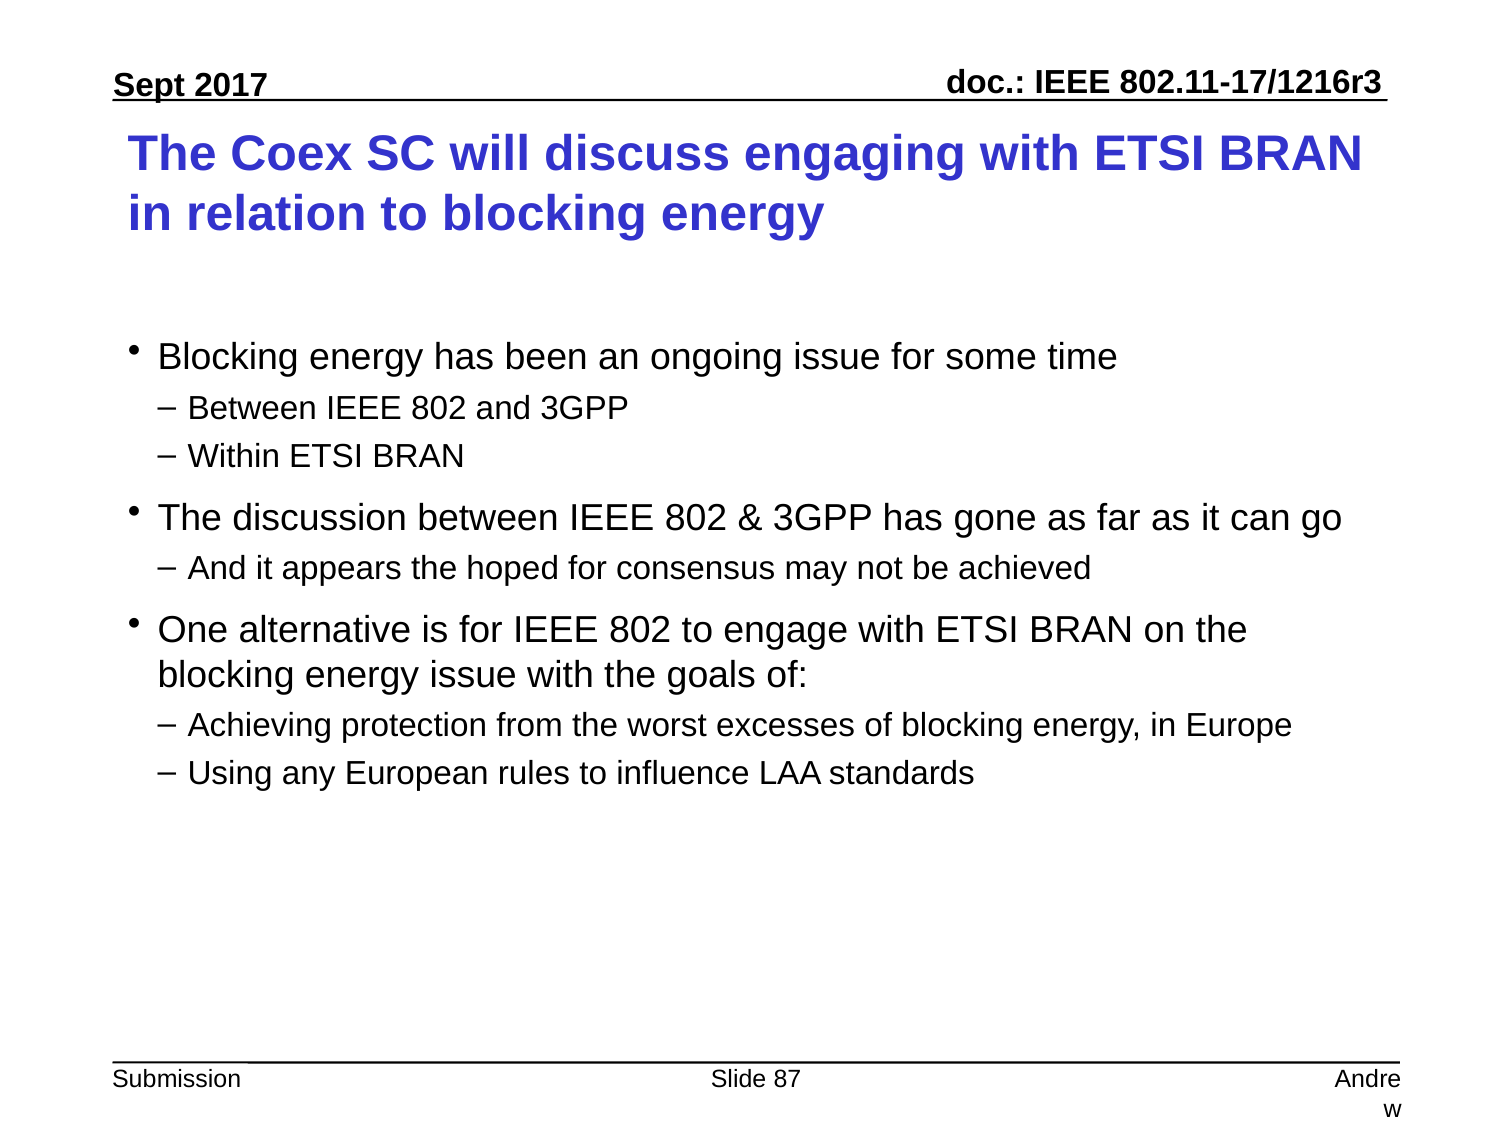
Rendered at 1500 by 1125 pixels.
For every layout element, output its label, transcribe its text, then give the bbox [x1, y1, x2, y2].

footer Andrew Myles, Cisco [1320, 1061, 1402, 1093]
list Blocking energy has been an ongoing issue for some time Between IEEE 802 and 3GPP Within ETSI BRAN The discussion between IEEE 802 & 3GPP has gone as far as it can go And it appears the hoped for consensus may not be achieved One alternative is for IEEE 802 to engage with ETSI BRAN on the blocking energy issue with the goals of: Achieving protection from the worst excesses of blocking energy, in Europe Using any European rules to influence LAA standards [112, 324, 1388, 1000]
title The Coex SC will discuss engaging with ETSI BRAN in relation to blocking energy [112, 112, 1388, 288]
slide_number Slide 87 [709, 1061, 803, 1093]
